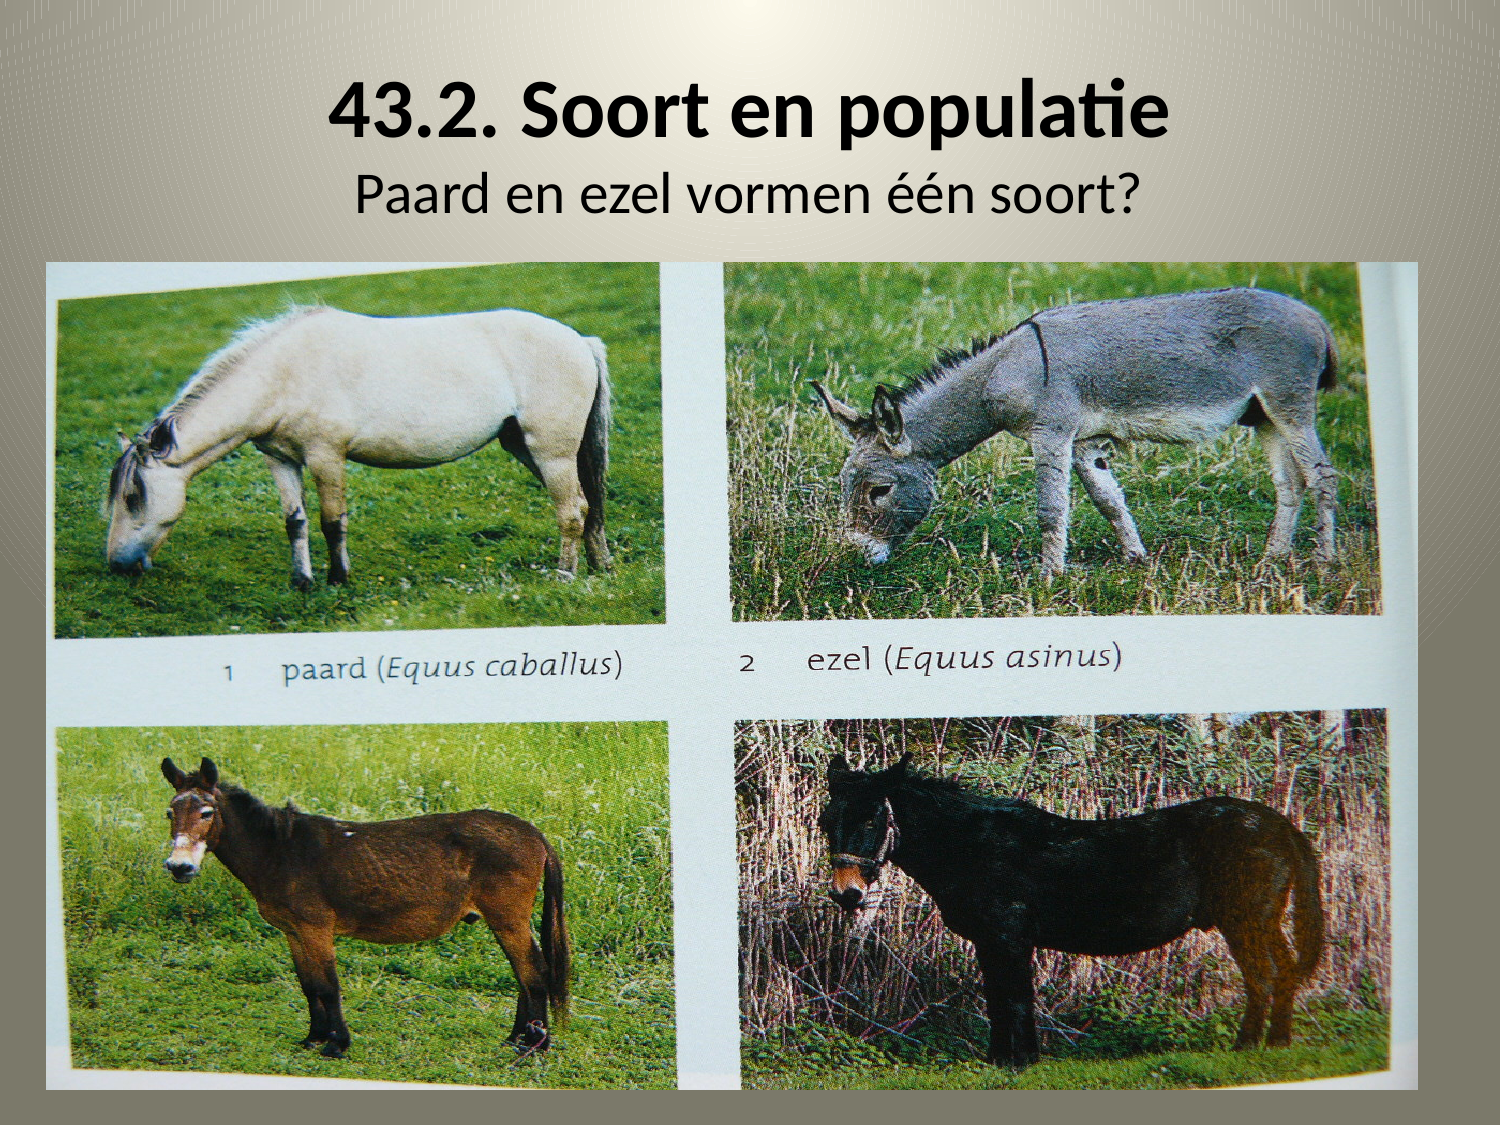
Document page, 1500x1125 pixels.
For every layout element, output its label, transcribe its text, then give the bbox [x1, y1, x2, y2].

title 43.2. Soort en populatie Paard en ezel vormen één soort? [75, 45, 1425, 233]
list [46, 262, 1419, 1091]
